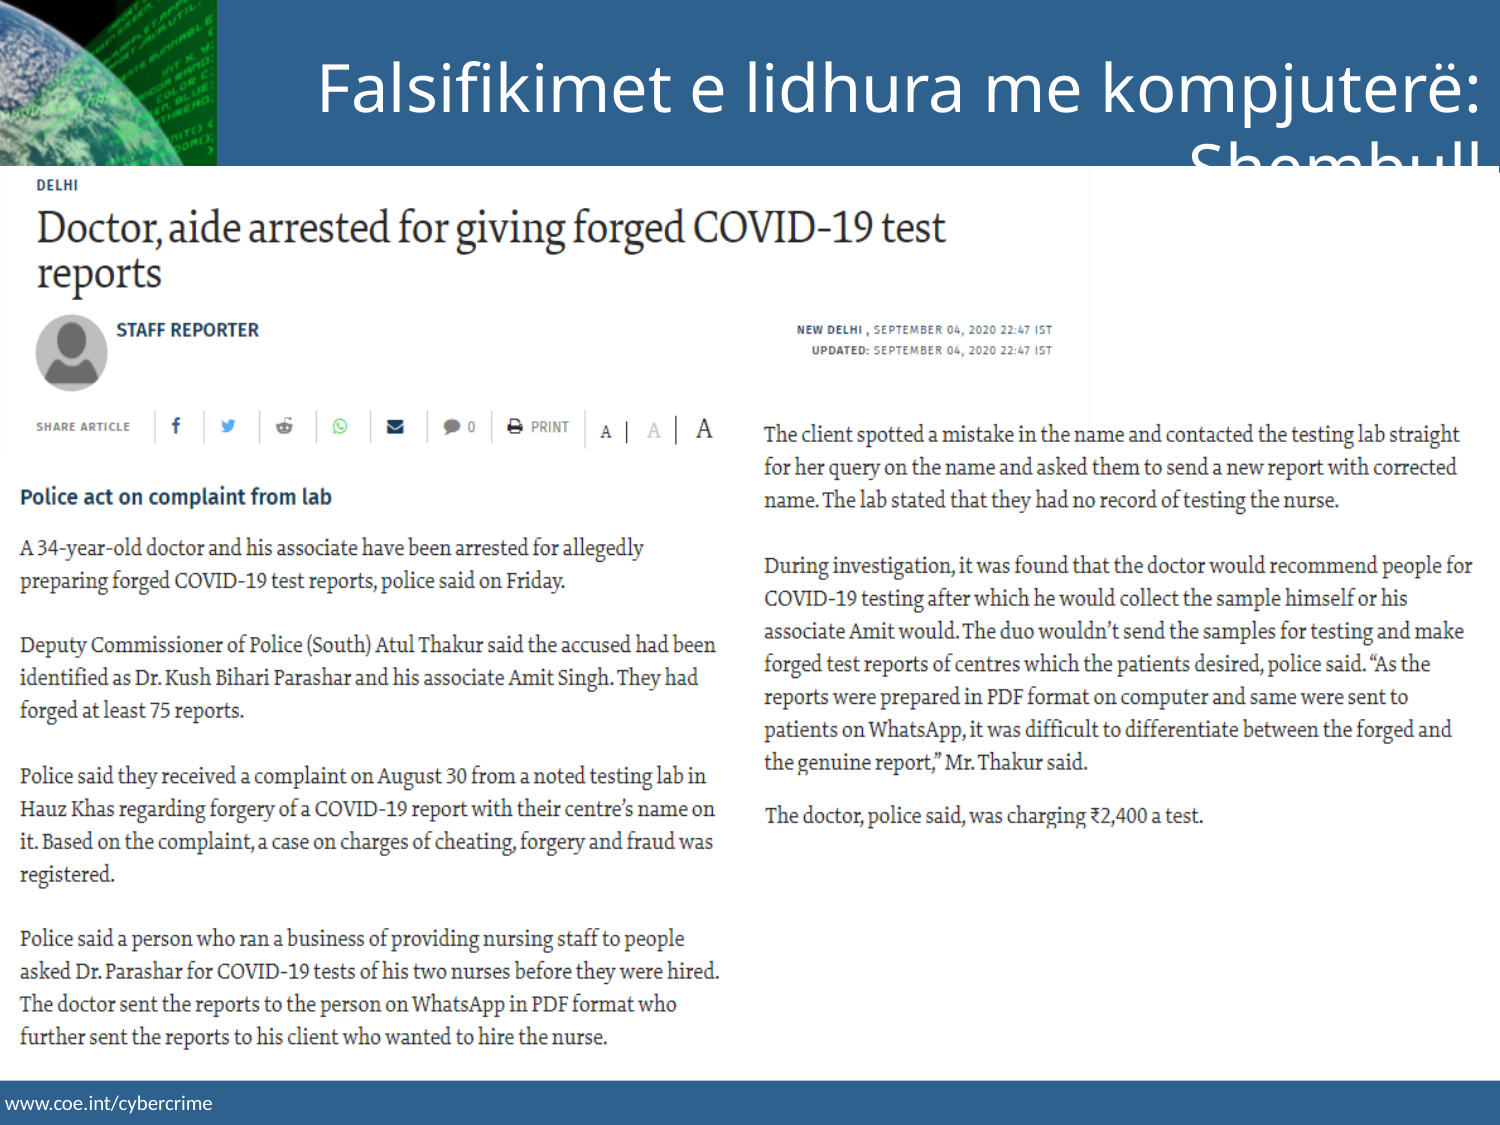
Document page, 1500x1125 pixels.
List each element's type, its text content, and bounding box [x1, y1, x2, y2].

picture [0, 0, 1499, 1080]
text_box Falsifikimet e lidhura me kompjuterë: Shembull [246, 38, 1499, 166]
